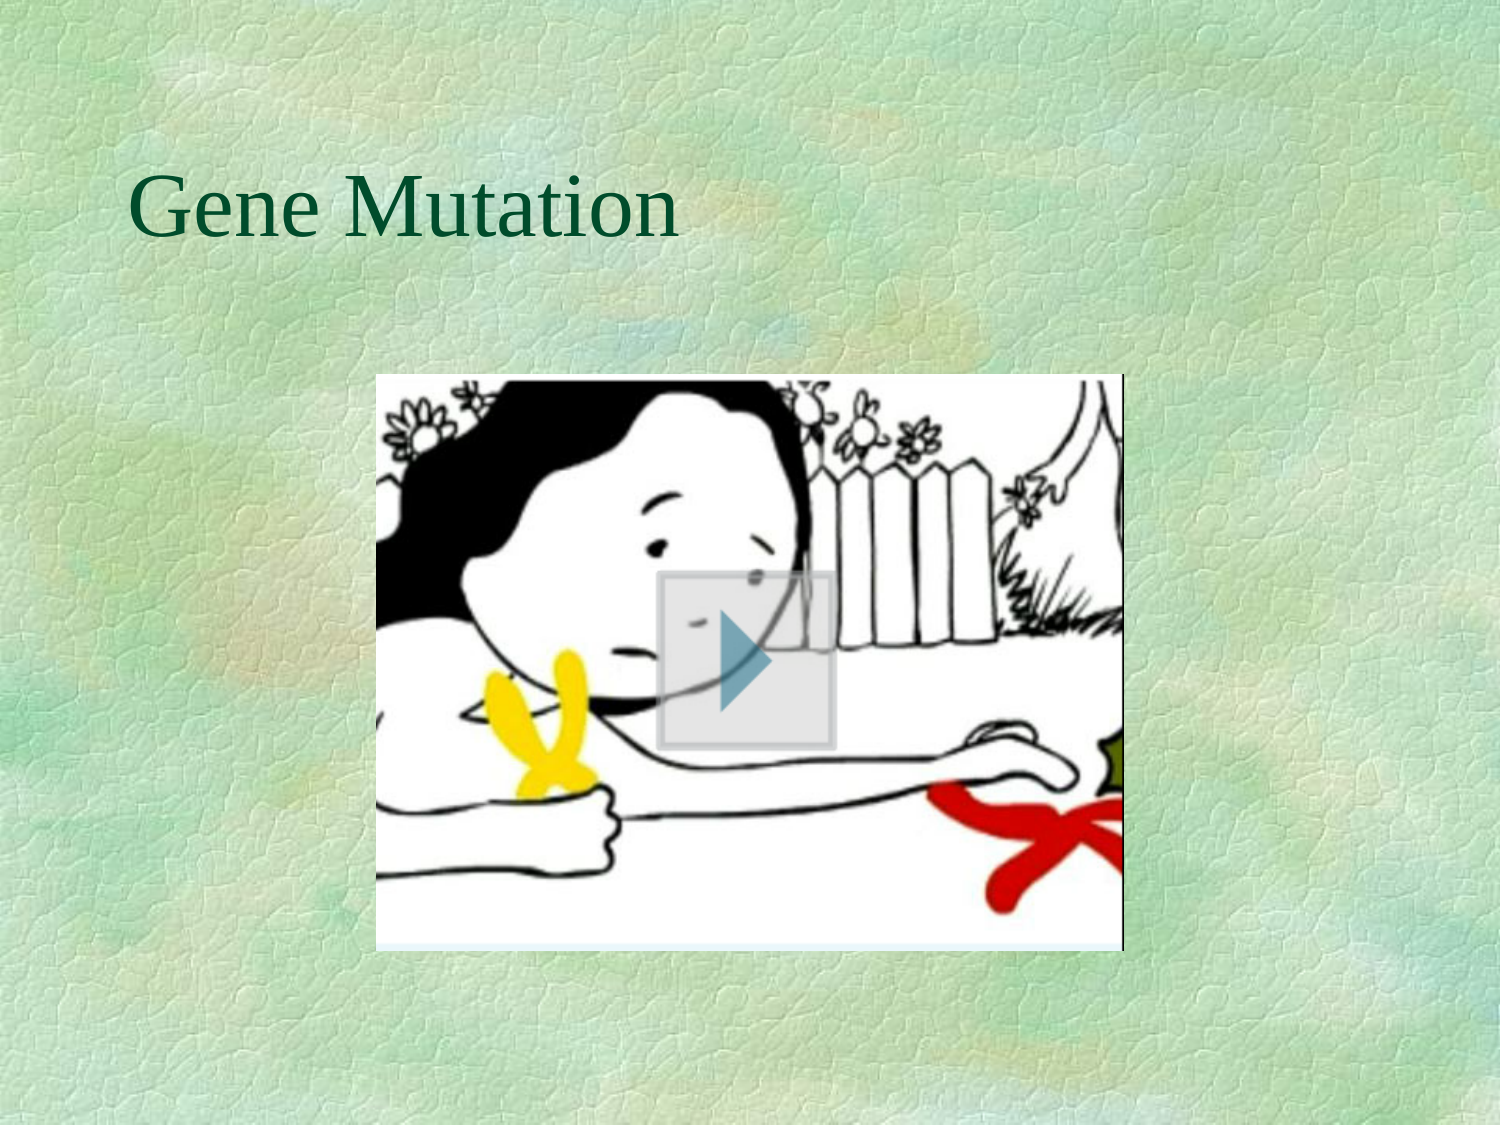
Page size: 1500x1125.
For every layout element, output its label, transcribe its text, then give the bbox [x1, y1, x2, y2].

picture [0, 0, 1500, 1125]
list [376, 373, 1124, 951]
title Gene Mutation [112, 74, 1388, 263]
